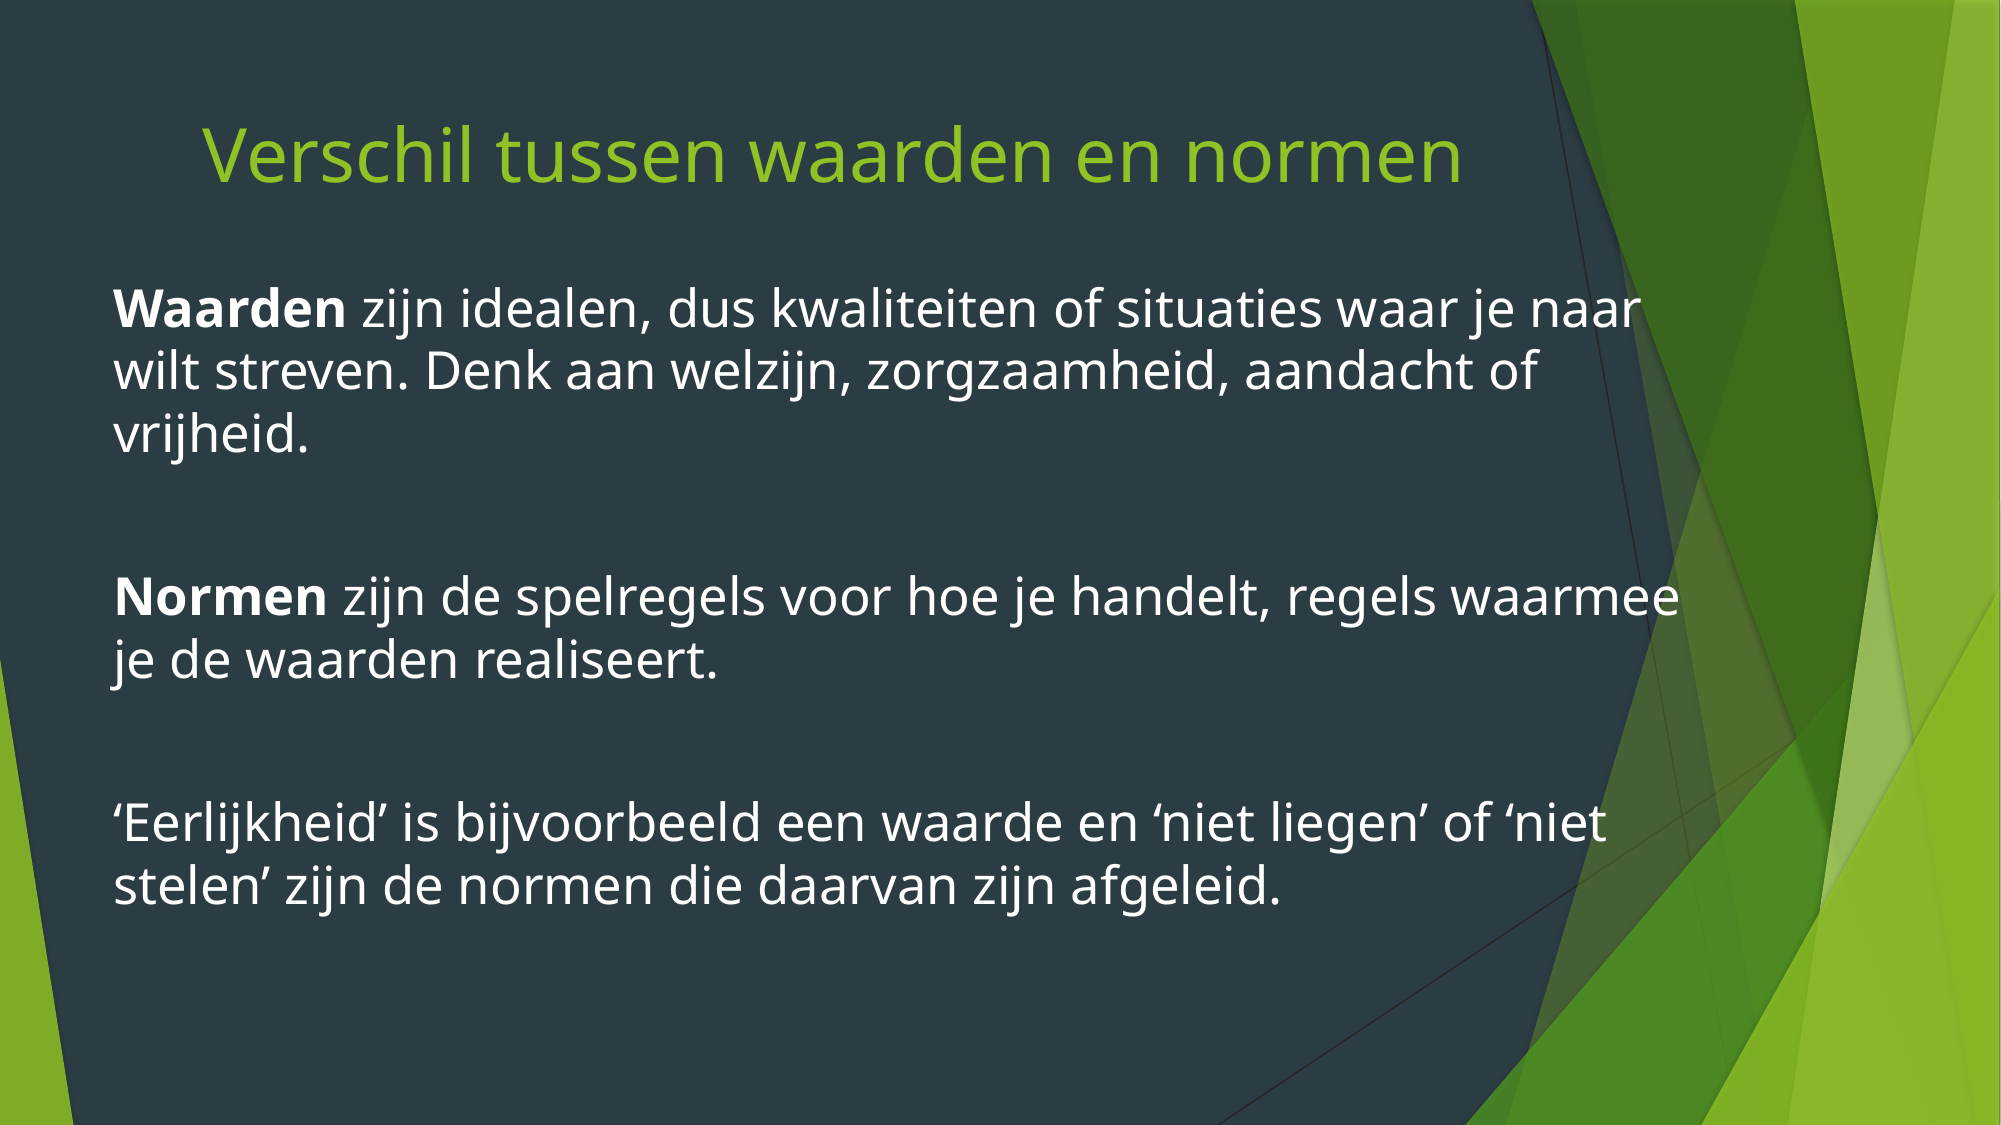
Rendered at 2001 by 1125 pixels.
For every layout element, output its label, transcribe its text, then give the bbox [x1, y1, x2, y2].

title Verschil tussen waarden en normen [187, 99, 1879, 323]
list Waarden zijn idealen, dus kwaliteiten of situaties waar je naar wilt streven. Denk aan welzijn, zorgzaamheid, aandacht of vrijheid. Normen zijn de spelregels voor hoe je handelt, regels waarmee je de waarden realiseert. ‘Eerlijkheid’ is bijvoorbeeld een waarde en ‘niet liegen’ of ‘niet stelen’ zijn de normen die daarvan zijn afgeleid. [98, 267, 1718, 930]
